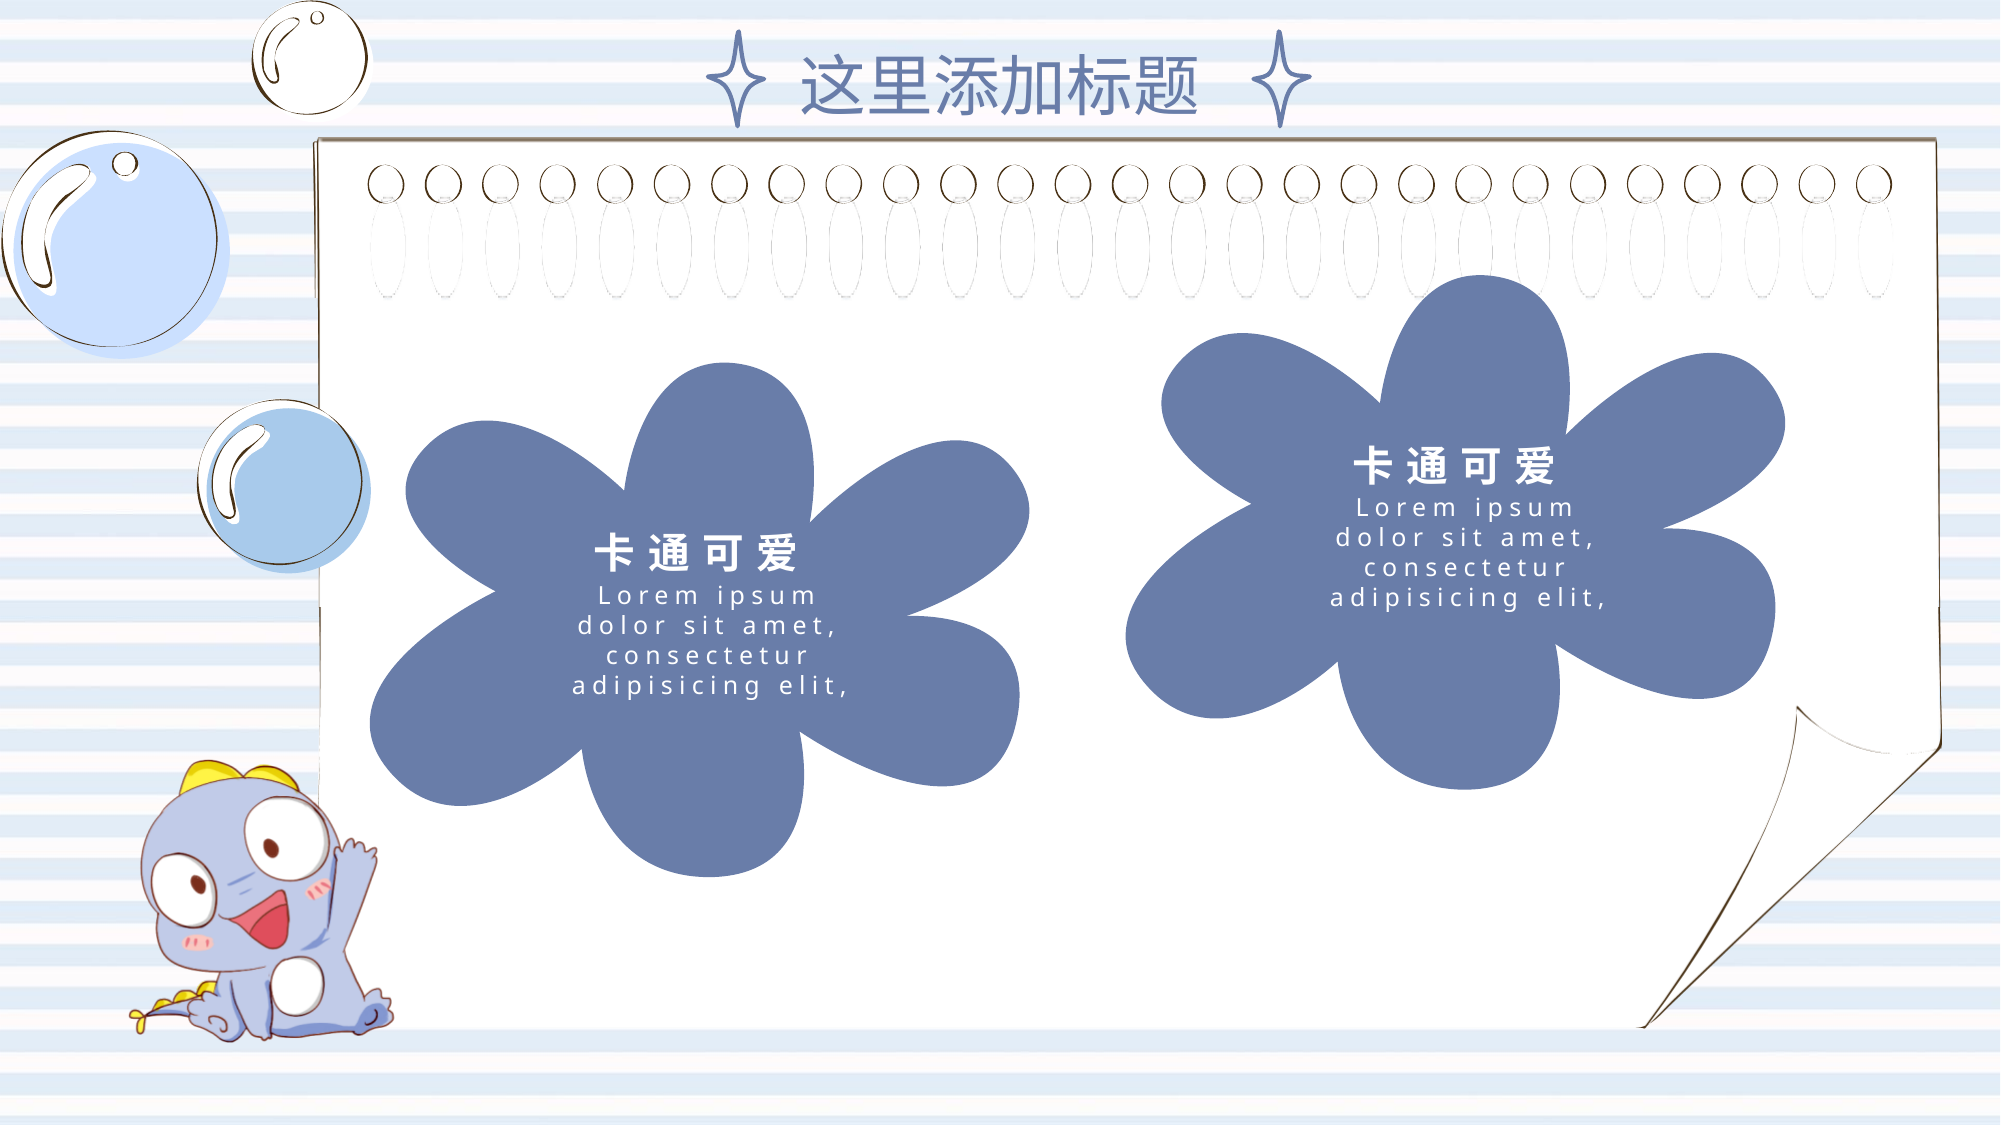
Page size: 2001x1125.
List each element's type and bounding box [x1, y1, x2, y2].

text_box [0, 0, 1942, 1029]
picture [0, 0, 2001, 1125]
